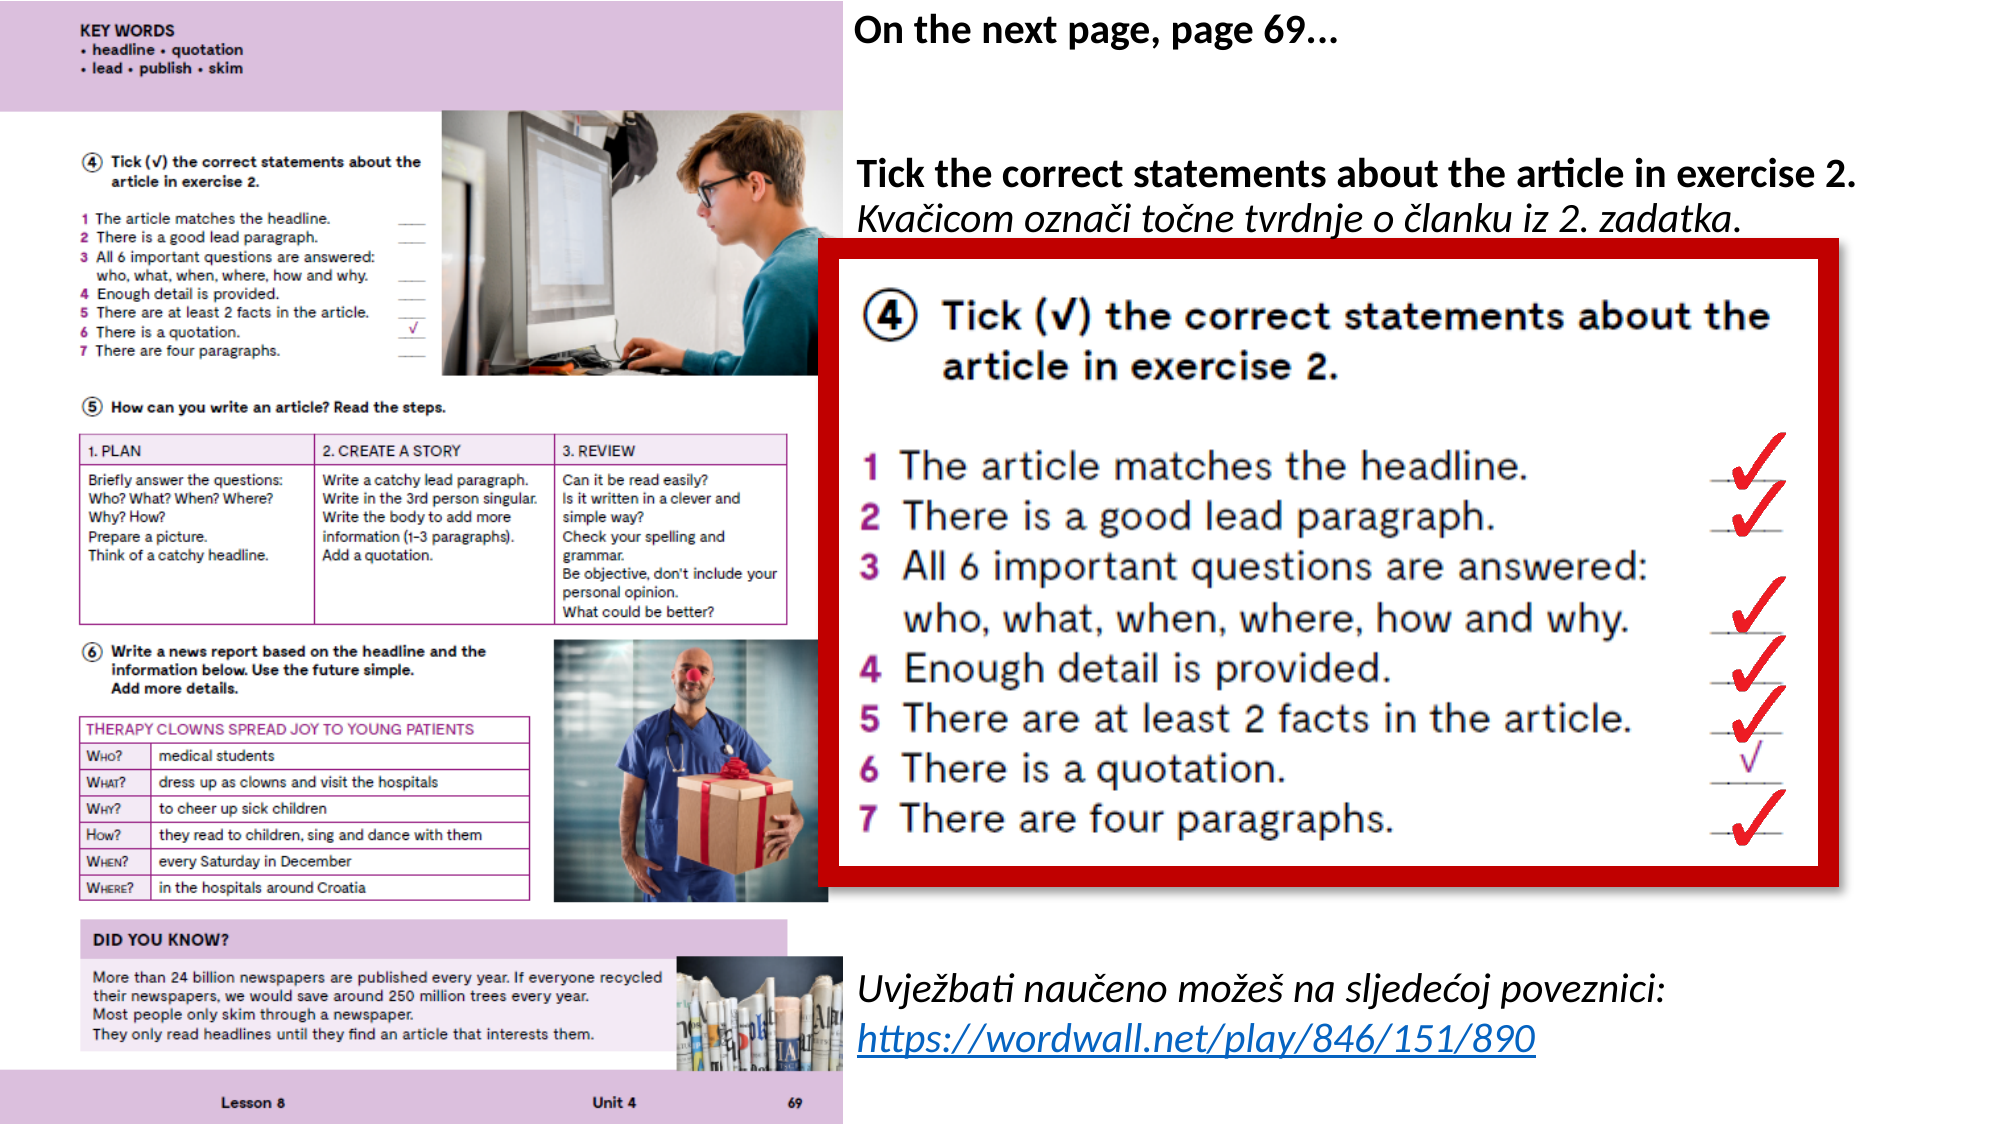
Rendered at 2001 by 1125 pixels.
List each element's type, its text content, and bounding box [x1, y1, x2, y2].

text_box On the next page, page 69... [838, 0, 1928, 144]
text_box Tick the correct statements about the article in exercise 2. Kvačicom označi točne tvrdnje o članku iz 2. zadatka. [843, 144, 1942, 637]
text_box Uvježbati naučeno možeš na sljedećoj poveznici: https://wordwall.net/play/846/151/890 [841, 815, 1985, 1125]
picture [0, 1, 1818, 1124]
